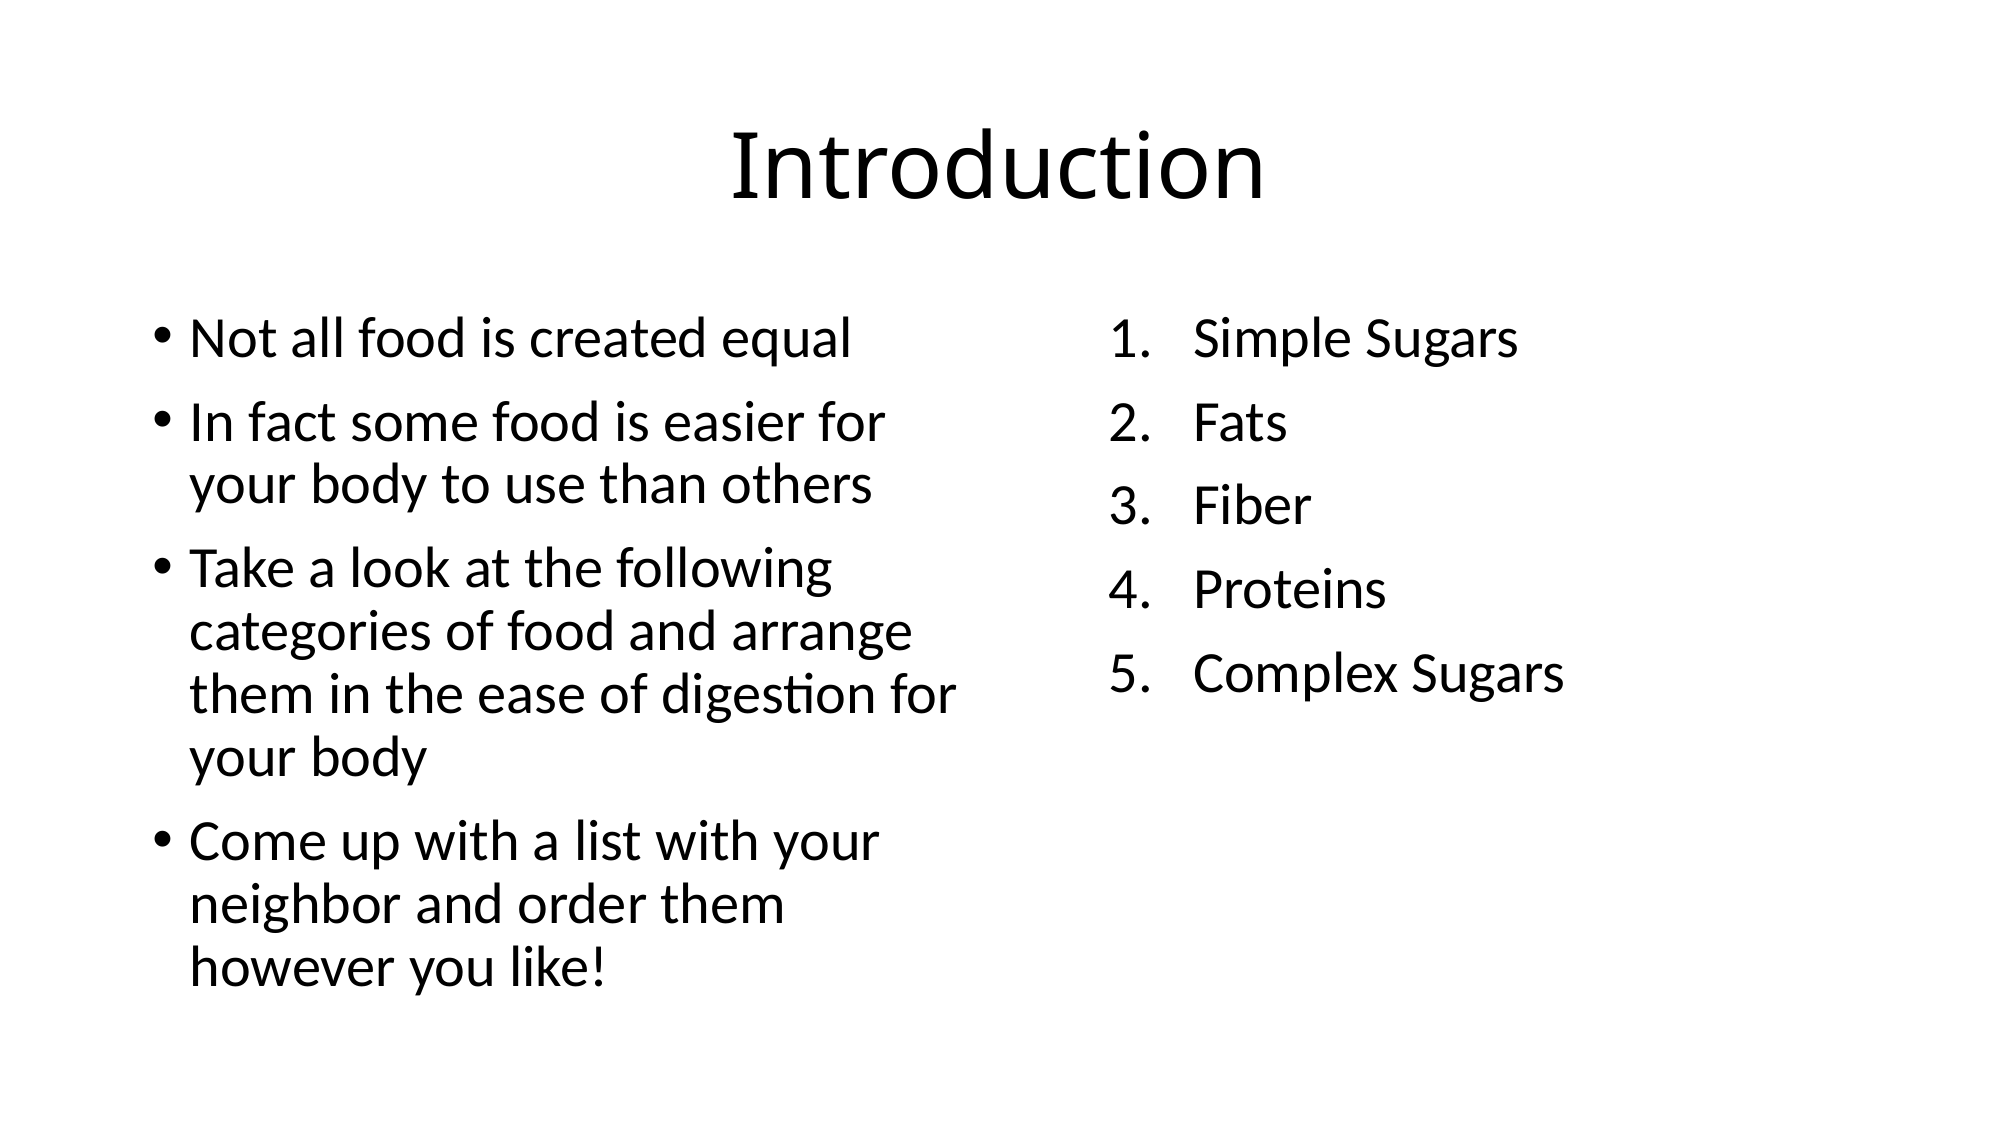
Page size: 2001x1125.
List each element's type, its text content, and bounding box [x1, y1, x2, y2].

list Simple Sugars Fats Fiber Proteins Complex Sugars [1093, 299, 1944, 1014]
title Introduction [137, 59, 1863, 278]
list Not all food is created equal In fact some food is easier for your body to use than others Take a look at the following categories of food and arrange them in the ease of digestion for your body Come up with a list with your neighbor and order them however you like! [137, 299, 988, 1014]
